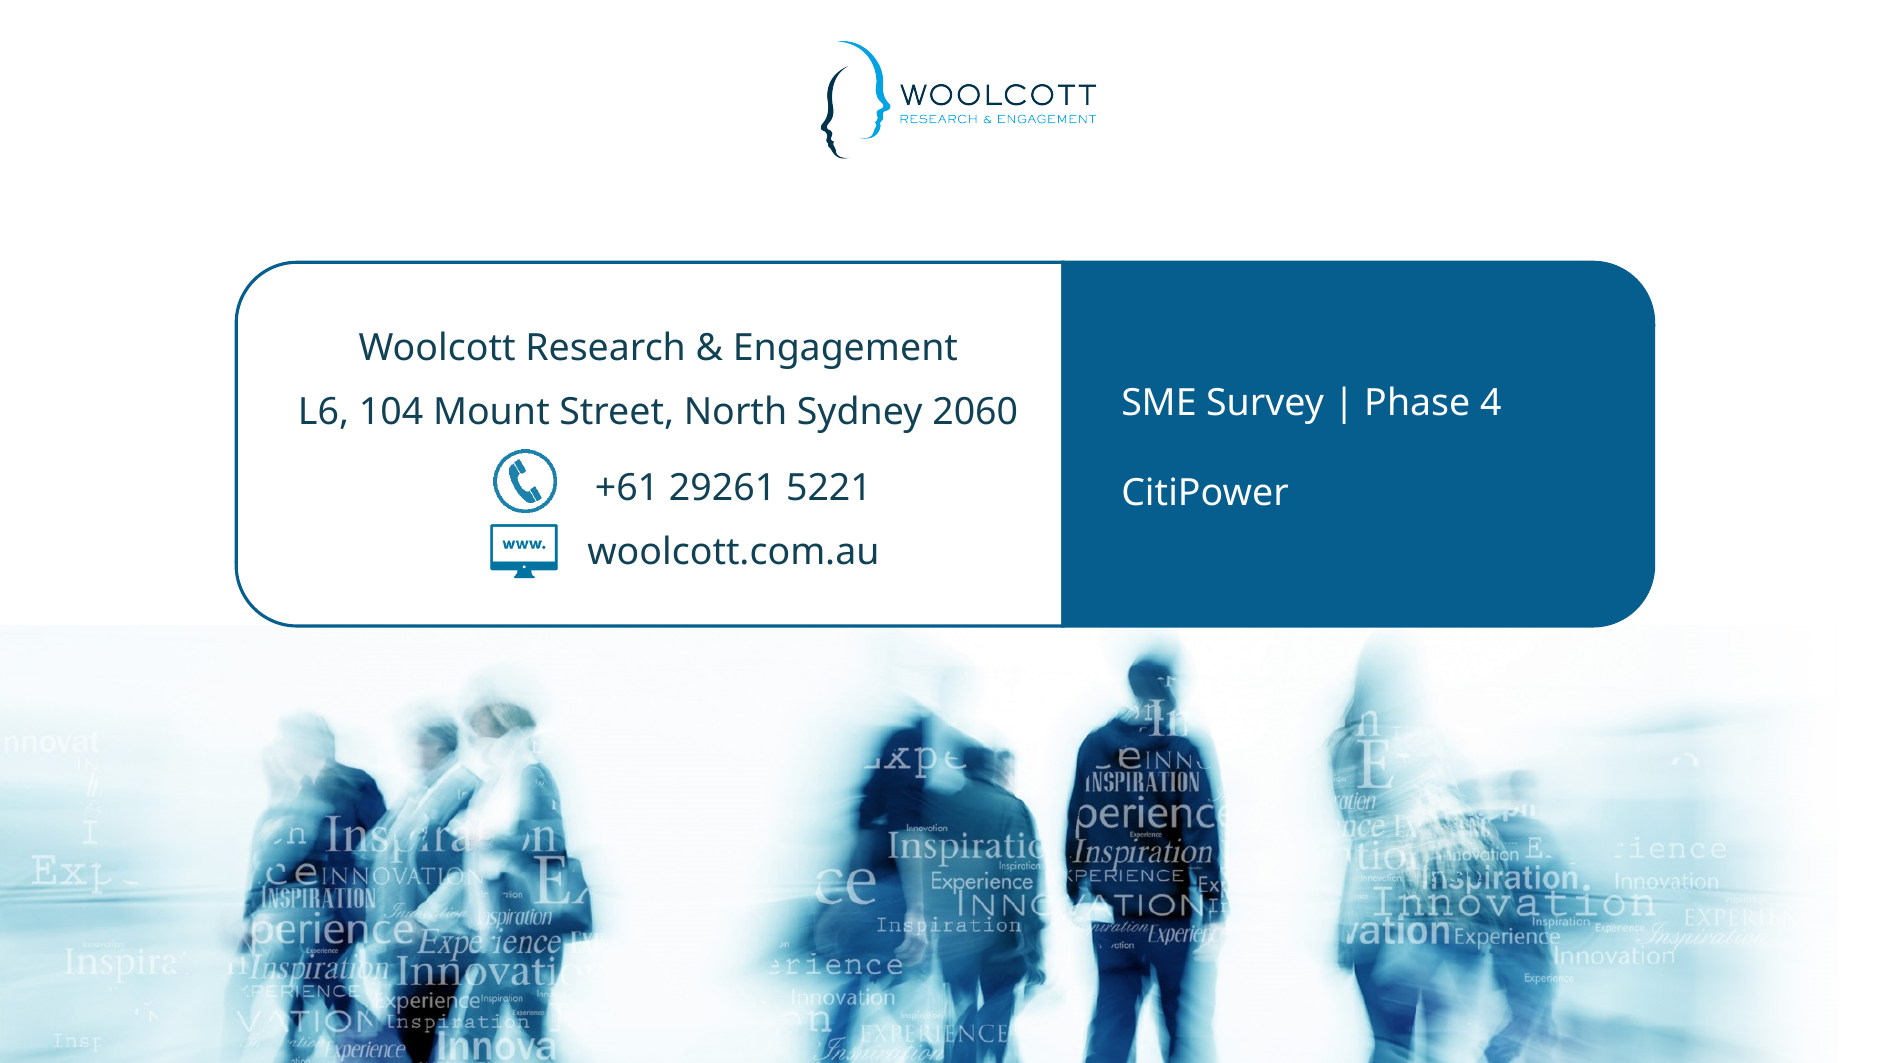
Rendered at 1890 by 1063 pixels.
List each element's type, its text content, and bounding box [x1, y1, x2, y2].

picture [802, 28, 1107, 170]
picture [0, 625, 1890, 1063]
list SME Survey | Phase 4 CitiPower [1106, 306, 1619, 586]
